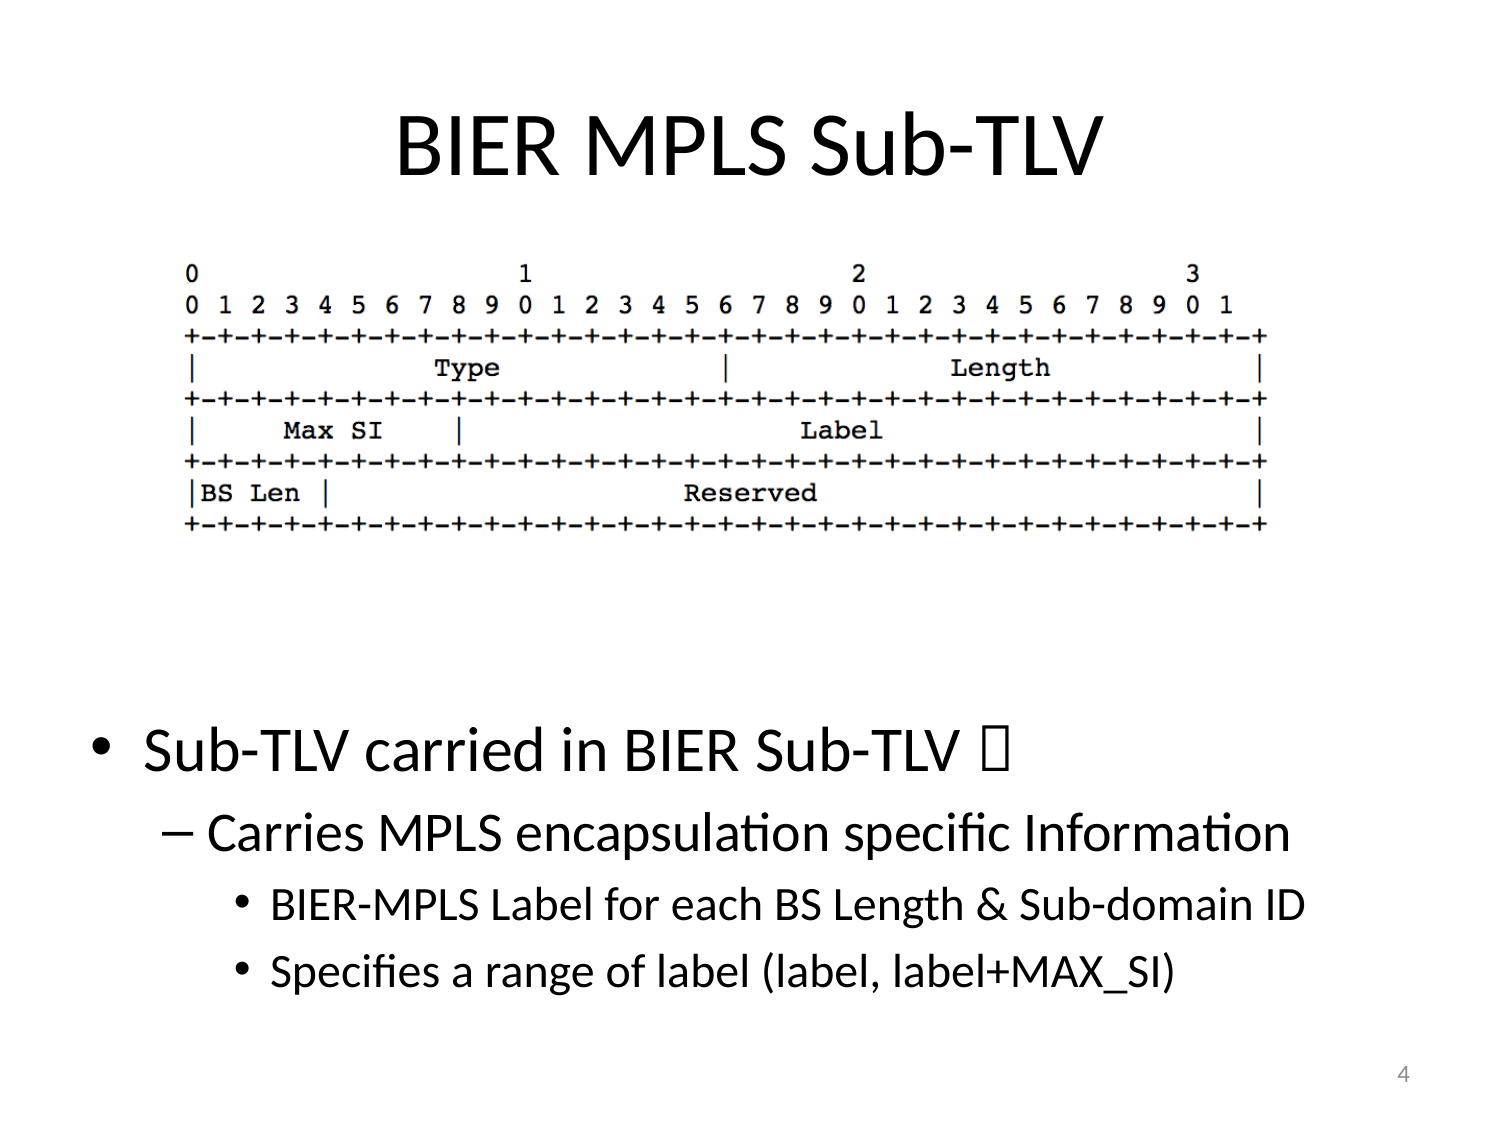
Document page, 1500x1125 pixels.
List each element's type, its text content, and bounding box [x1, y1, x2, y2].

title BIER MPLS Sub-TLV [75, 45, 1425, 233]
list Sub-TLV carried in BIER Sub-TLV  Carries MPLS encapsulation specific Information BIER-MPLS Label for each BS Length & Sub-domain ID Specifies a range of label (label, label+MAX_SI) [75, 699, 1425, 1005]
slide_number 4 [1074, 1042, 1425, 1103]
picture [137, 232, 1307, 569]
